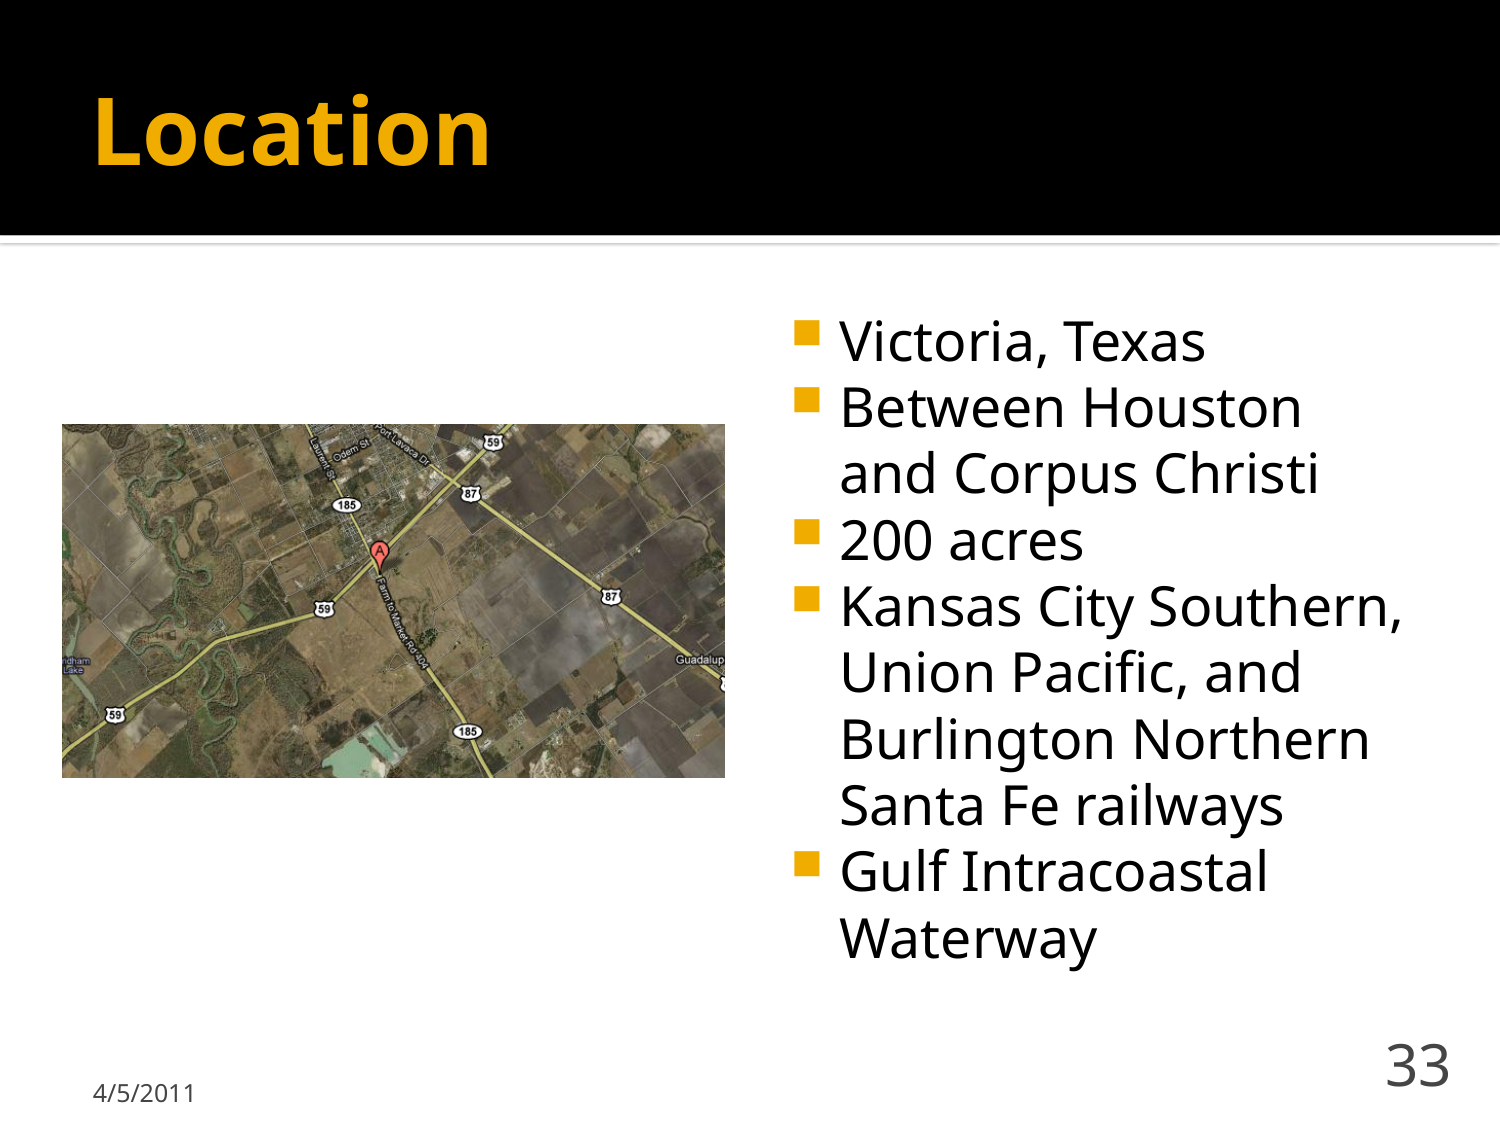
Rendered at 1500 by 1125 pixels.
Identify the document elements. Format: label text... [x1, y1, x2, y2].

list Victoria, Texas Between Houston and Corpus Christi 200 acres Kansas City Southern, Union Pacific, and Burlington Northern Santa Fe railways Gulf Intracoastal Waterway [762, 291, 1425, 1050]
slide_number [75, 1062, 425, 1108]
title Location [75, 24, 1425, 231]
slide_number 33 [1345, 1062, 1467, 1108]
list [62, 424, 725, 778]
